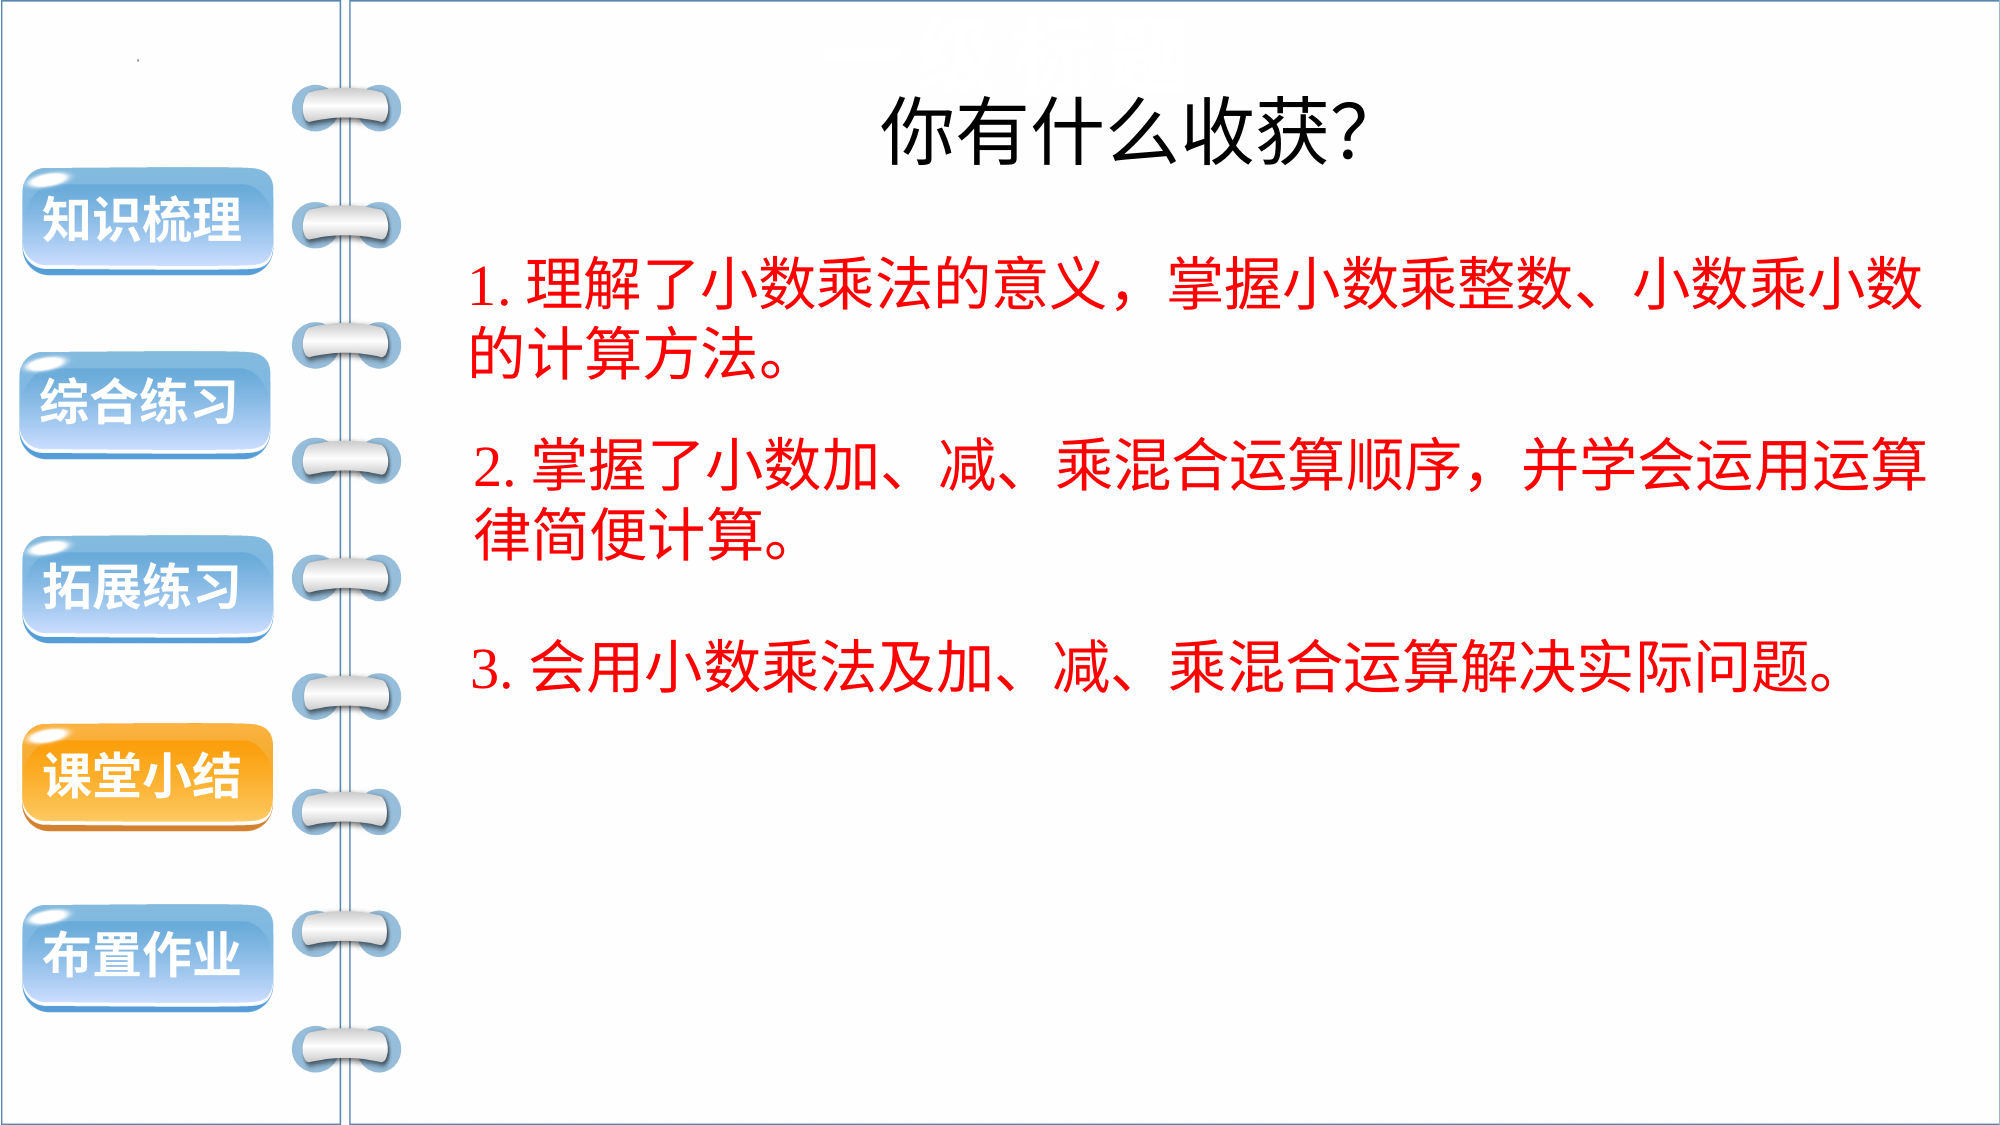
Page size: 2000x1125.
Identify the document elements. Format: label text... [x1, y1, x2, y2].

text_box 一级标题 [255, 0, 1756, 111]
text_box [15, 167, 274, 276]
text_box 1.理解了小数乘法的意义，掌握小数乘整数、小数乘小数的计算方法。 [452, 239, 1983, 395]
picture [0, 0, 2000, 1125]
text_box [15, 904, 274, 1013]
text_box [15, 723, 274, 832]
text_box 2.掌握了小数加、减、乘混合运算顺序，并学会运用运算律简便计算。 [458, 420, 1988, 576]
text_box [12, 351, 271, 460]
text_box 你有什么收获？ [865, 77, 1528, 183]
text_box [15, 535, 274, 644]
text_box 3.会用小数乘法及加、减、乘混合运算解决实际问题。 [455, 623, 1980, 709]
